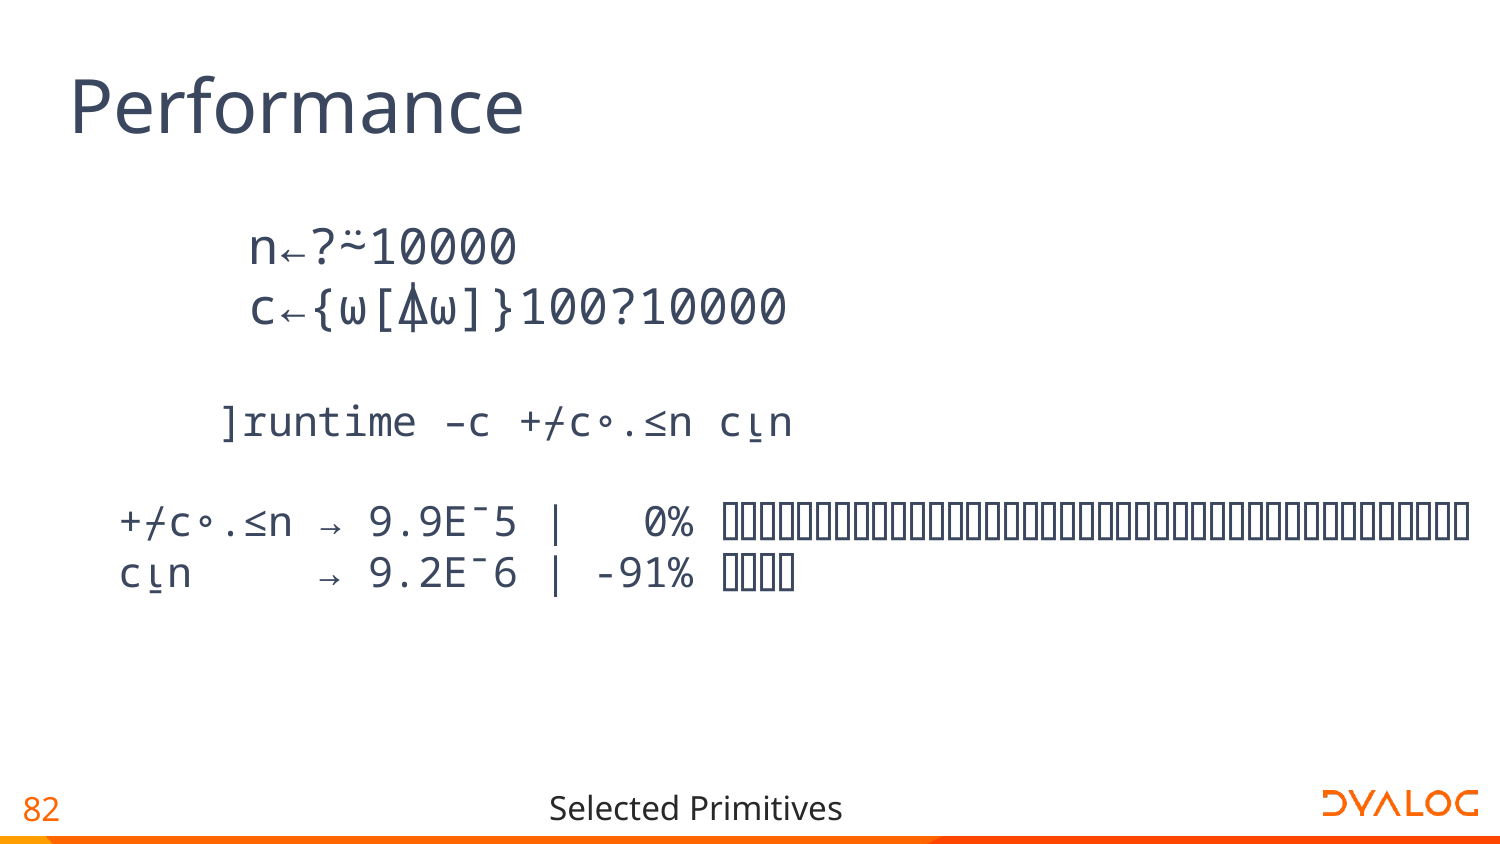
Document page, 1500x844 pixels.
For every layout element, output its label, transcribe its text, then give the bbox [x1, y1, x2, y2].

list n←?⍨10000 c←{⍵[⍋⍵]}100?10000 ]runtime –c +⌿c∘.≤n c⍸n +⌿c∘.≤n → 9.9E¯5 | 0% ⌷⌷⌷⌷⌷⌷⌷⌷⌷⌷⌷⌷⌷⌷⌷⌷⌷⌷⌷⌷⌷⌷⌷⌷⌷⌷⌷⌷⌷⌷⌷⌷⌷⌷⌷⌷⌷⌷⌷⌷ c⍸n → 9.2E¯6 | -91% ⌷⌷⌷⌷ [53, 207, 1500, 740]
title Performance [53, 43, 1453, 157]
picture [1323, 790, 1478, 816]
picture [0, 836, 1500, 844]
